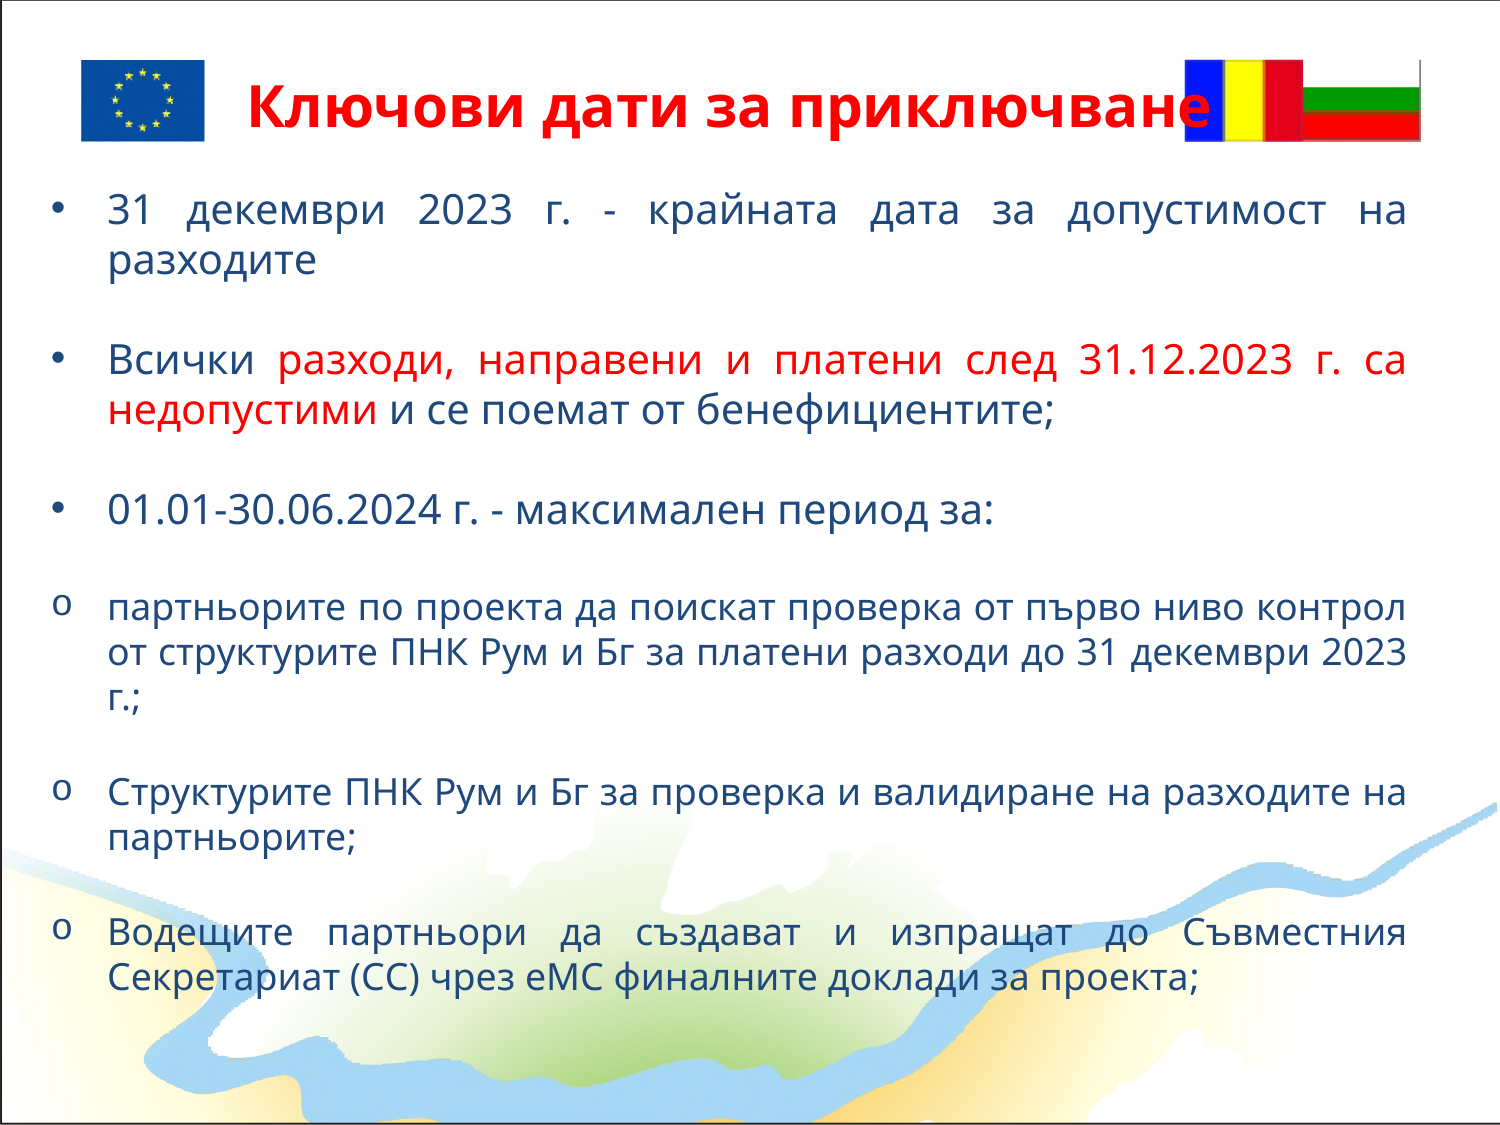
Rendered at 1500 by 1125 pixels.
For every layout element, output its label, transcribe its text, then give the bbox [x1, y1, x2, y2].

title Ключови дати за приключване [174, 37, 1285, 101]
picture [0, 0, 1500, 1125]
list 31 декември 2023 г. - крайната дата за допустимост на разходите Всички разходи, направени и платени след 31.12.2023 г. са недопустими и се поемат от бенефициентите; 01.01-30.06.2024 г. - максимален период за: партньорите по проекта да поискат проверка от първо ниво контрол от структурите ПНК Рум и Бг за платени разходи до 31 декември 2023 г.; Структурите ПНК Рум и Бг за проверка и валидиране на разходите на партньорите; Водещите партньори да създават и изпращат до Съвместния Секретариат (СC) чрез еМС финалните доклади за проекта; [35, 174, 1424, 1113]
